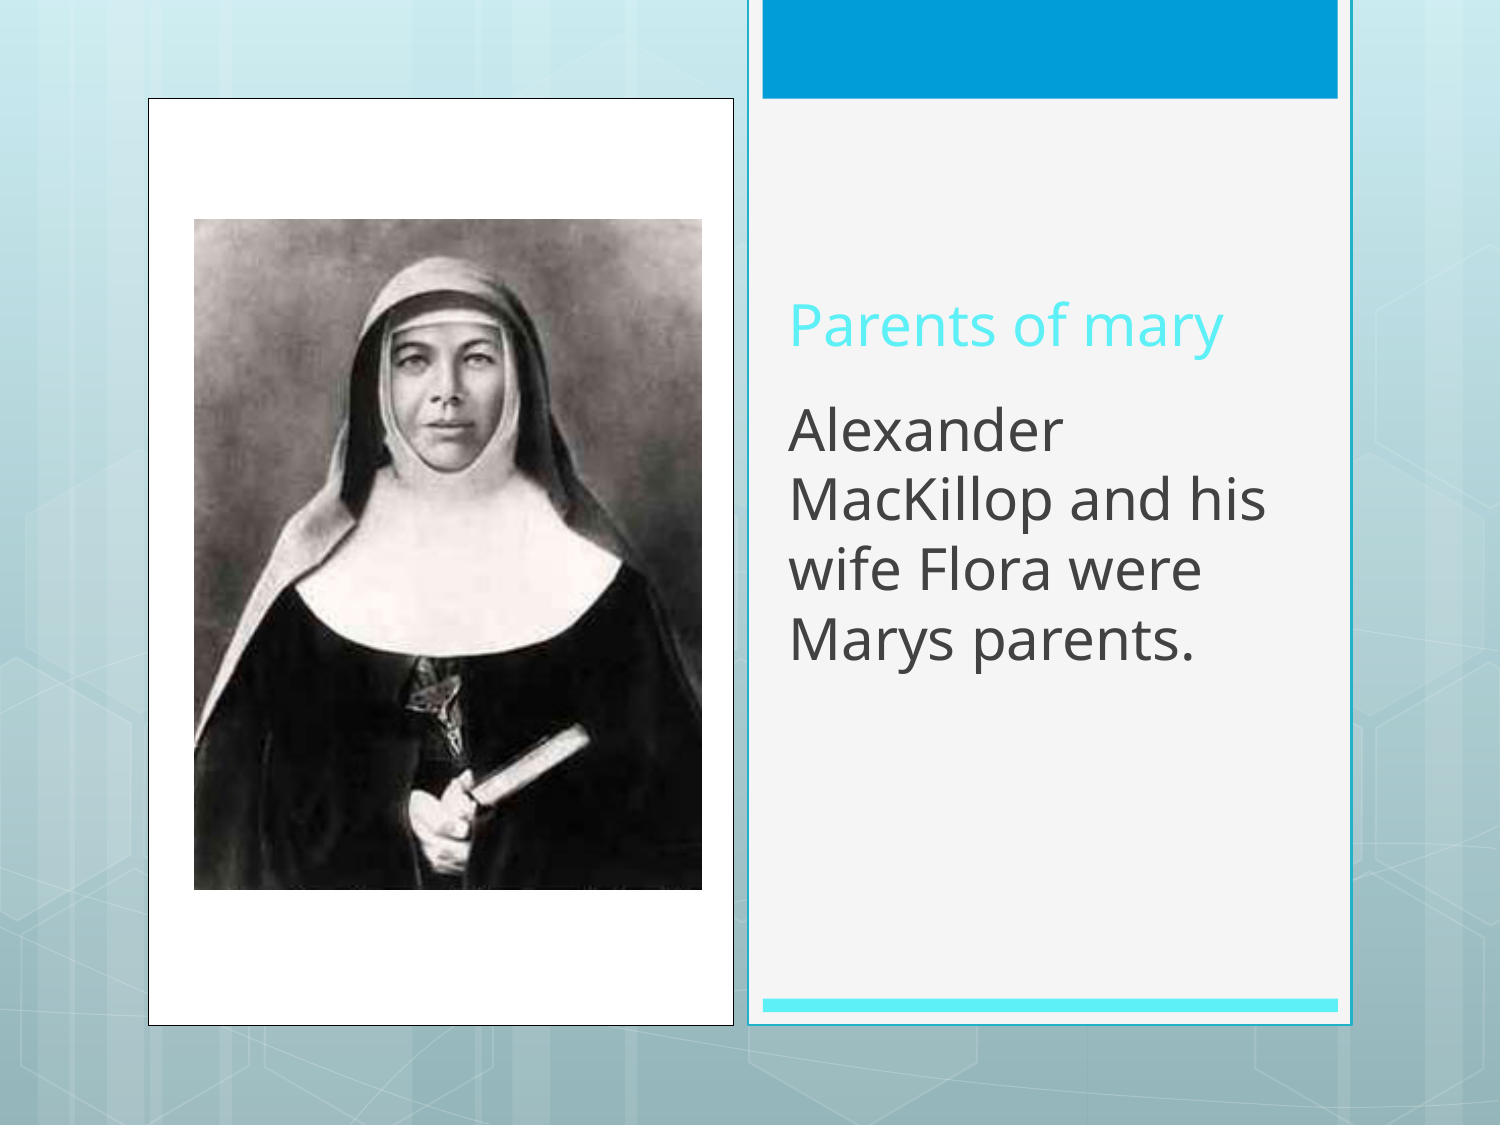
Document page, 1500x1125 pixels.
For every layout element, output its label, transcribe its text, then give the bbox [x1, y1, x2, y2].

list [194, 219, 703, 890]
list Alexander MacKillop and his wife Flora were Marys parents. [773, 385, 1315, 953]
title Parents of mary [773, 125, 1316, 366]
